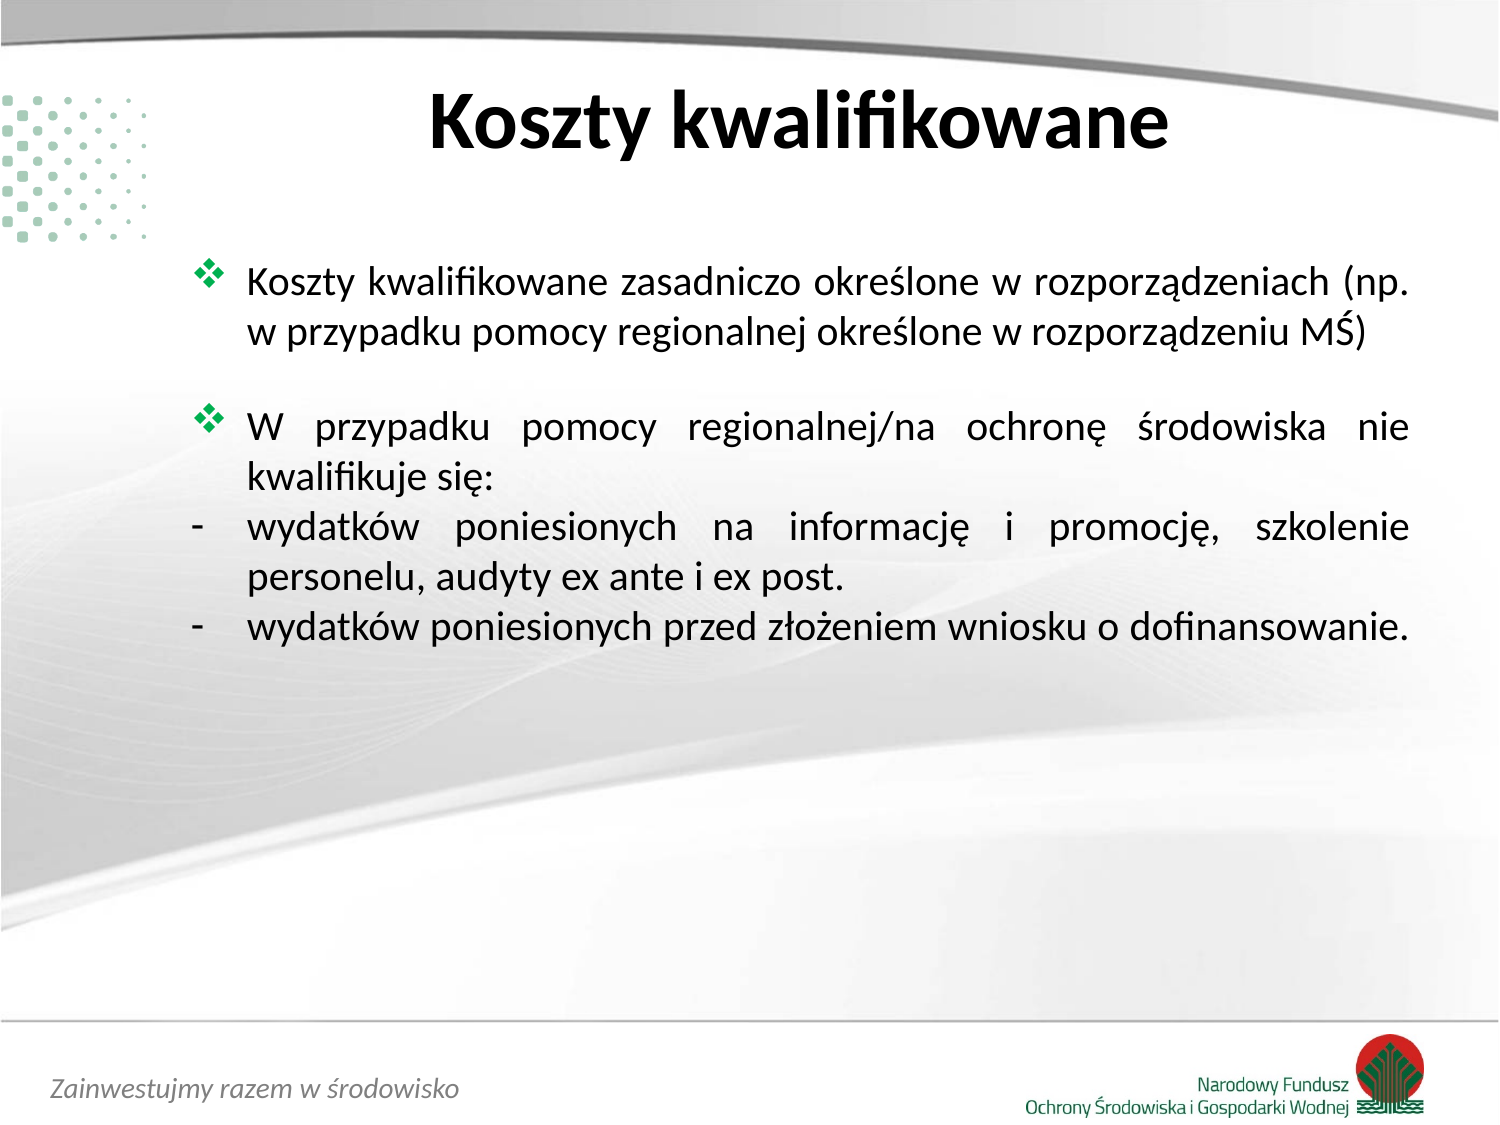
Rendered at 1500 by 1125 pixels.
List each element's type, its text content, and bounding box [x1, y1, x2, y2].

text_box Koszty kwalifikowane [175, 58, 1425, 173]
picture [1026, 1034, 1424, 1118]
text_box Koszty kwalifikowane zasadniczo określone w rozporządzeniach (np. w przypadku pomocy regionalnej określone w rozporządzeniu MŚ) W przypadku pomocy regionalnej/na ochronę środowiska nie kwalifikuje się: wydatków poniesionych na informację i promocję, szkolenie personelu, audyty ex ante i ex post. wydatków poniesionych przed złożeniem wniosku o dofinansowanie. [175, 196, 1425, 1005]
picture [0, 0, 1499, 1023]
